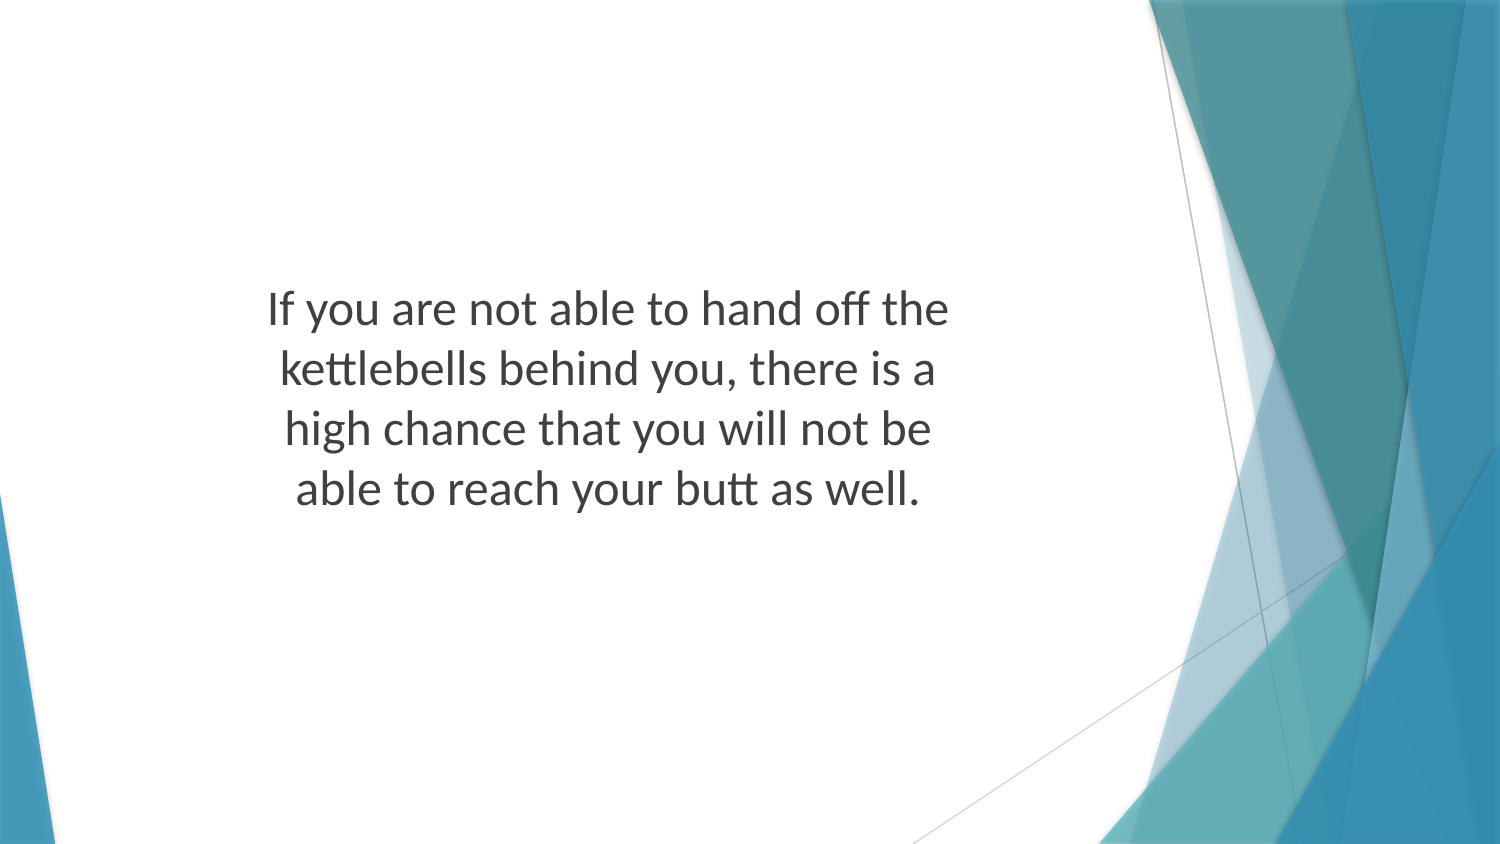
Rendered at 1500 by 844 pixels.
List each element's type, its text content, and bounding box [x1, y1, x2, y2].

list If you are not able to hand off the kettlebells behind you, there is a high chance that you will not be able to reach your butt as well. [230, 268, 987, 623]
